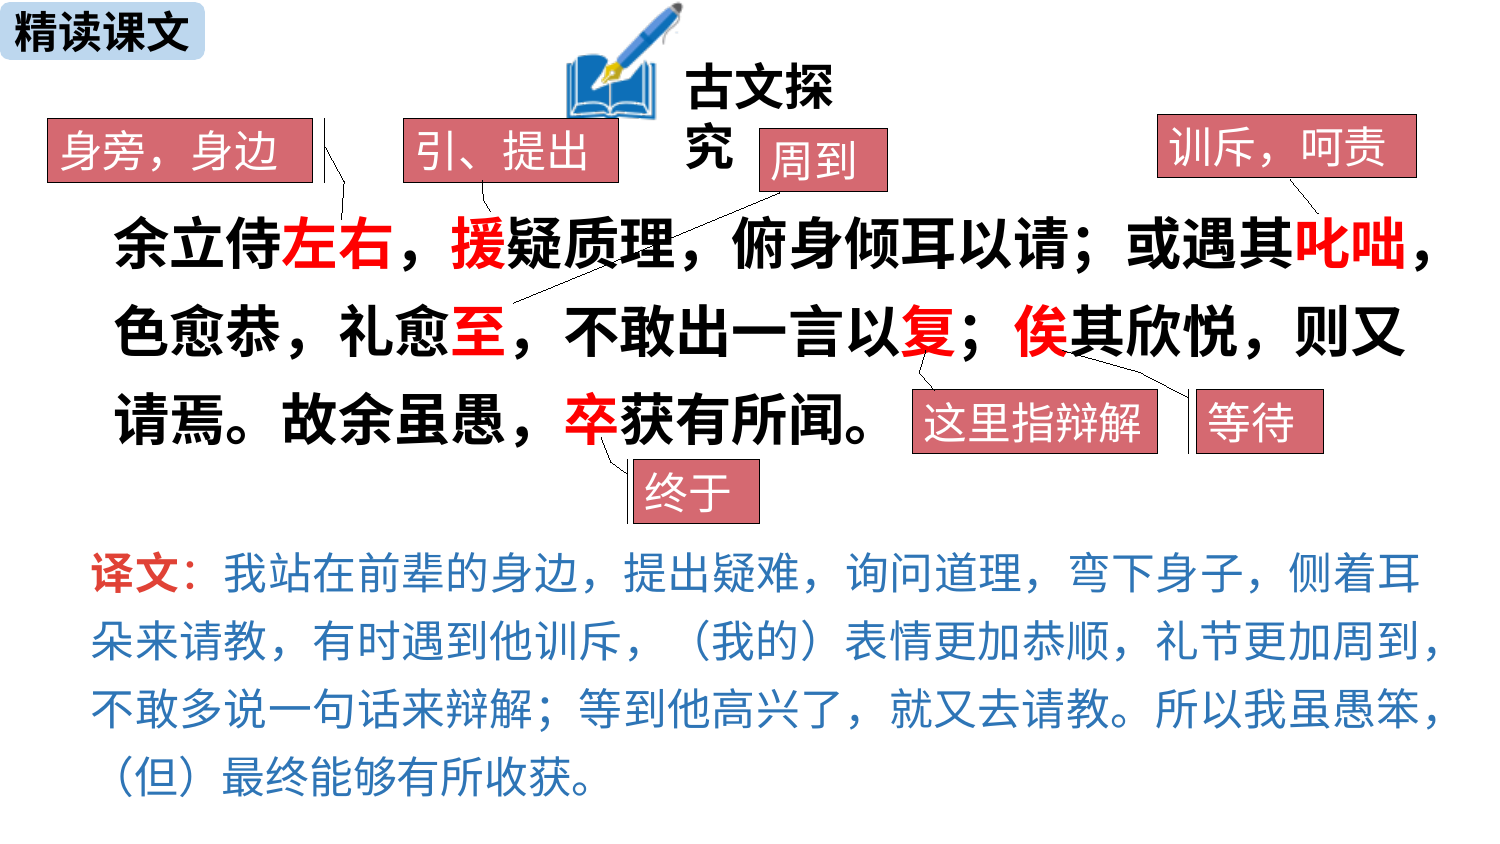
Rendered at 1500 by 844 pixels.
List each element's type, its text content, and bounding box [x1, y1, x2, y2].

text_box 等待 [1196, 389, 1324, 454]
text_box 余立侍左右，援疑质理，俯身倾耳以请；或遇其叱咄，色愈恭，礼愈至，不敢出一言以复；俟其欣悦，则又请焉。故余虽愚，卒获有所闻。 [101, 182, 1433, 457]
text_box 引、提出 [403, 118, 619, 212]
text_box 身旁，身边 [47, 118, 313, 183]
text_box 终于 [633, 459, 760, 524]
picture [556, 0, 688, 128]
text_box 精读课文 [0, 1, 206, 61]
text_box 这里指辩解 [912, 350, 1158, 454]
text_box 译文：我站在前辈的身边，提出疑难，询问道理，弯下身子，侧着耳朵来请教，有时遇到他训斥，（我的）表情更加恭顺，礼节更加周到，不敢多说一句话来辩解；等到他高兴了，就又去请教。所以我虽愚笨，（但）最终能够有所收获。 [79, 524, 1433, 809]
text_box 周到 [513, 128, 888, 304]
text_box 古文探究 [688, 45, 899, 125]
text_box 训斥，呵责 [1157, 114, 1417, 178]
